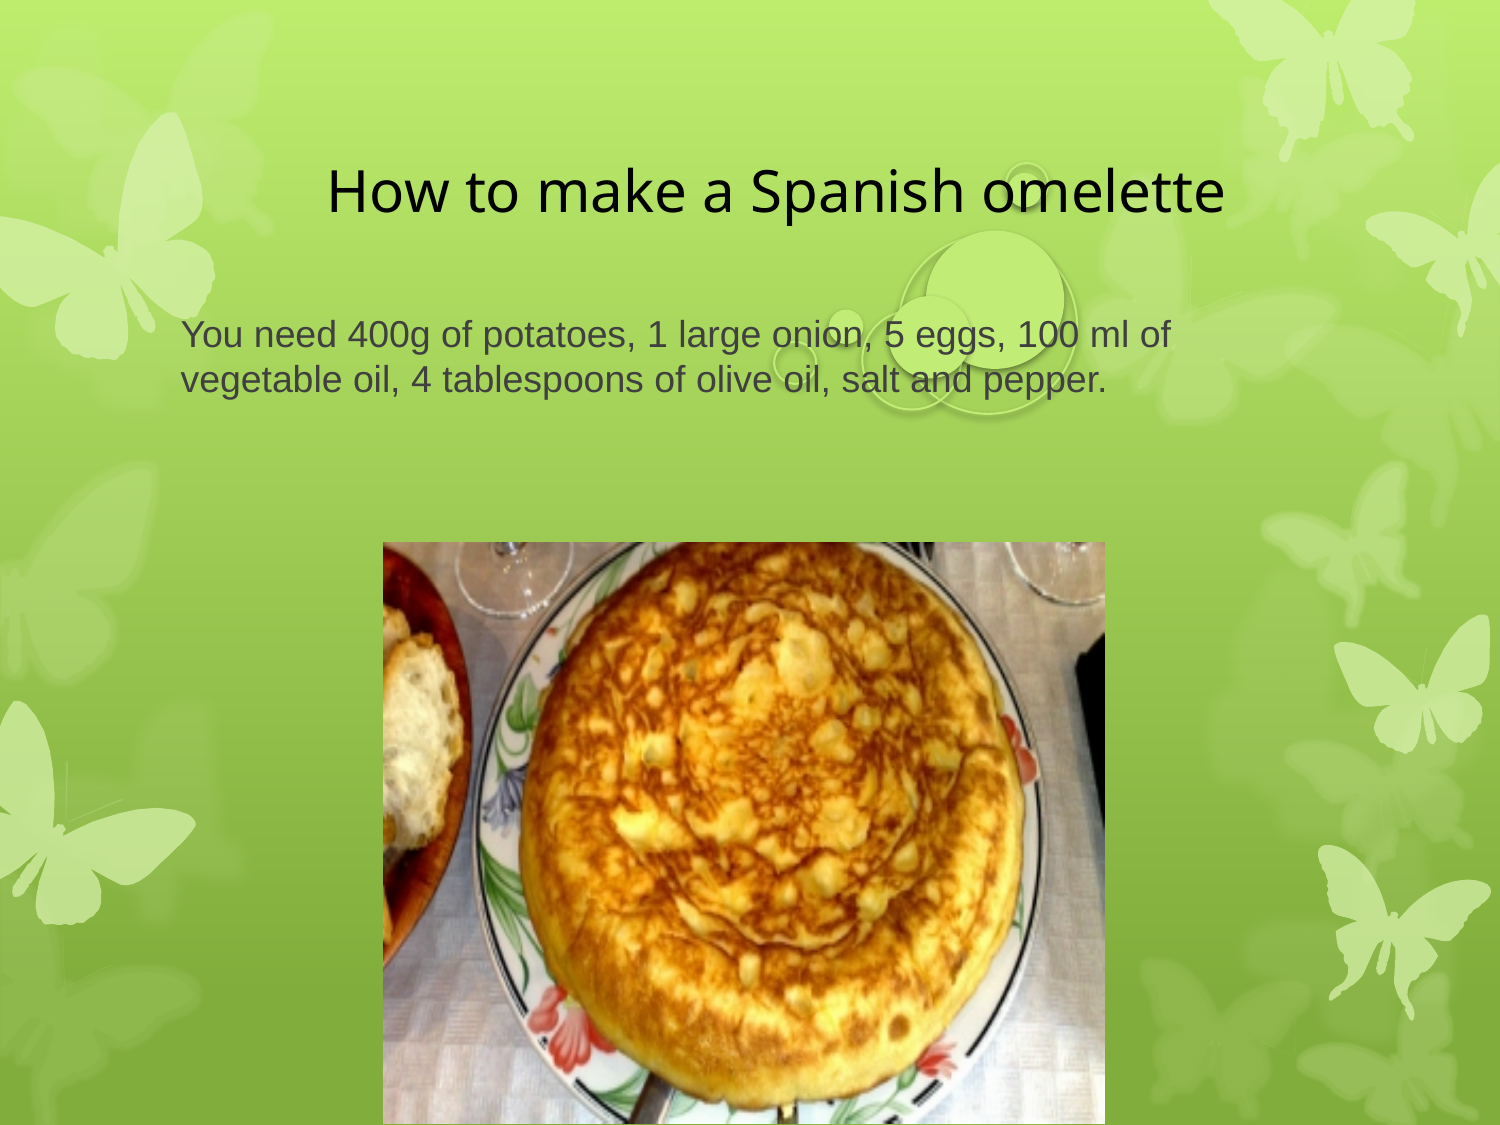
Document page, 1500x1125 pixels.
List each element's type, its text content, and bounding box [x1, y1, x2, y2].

list You need 400g of potatoes, 1 large onion, 5 eggs, 100 ml of vegetable oil, 4 tablespoons of olive oil, salt and pepper. [165, 302, 1341, 492]
title How to make a Spanish omelette [165, 78, 1388, 232]
picture [383, 542, 1105, 1125]
